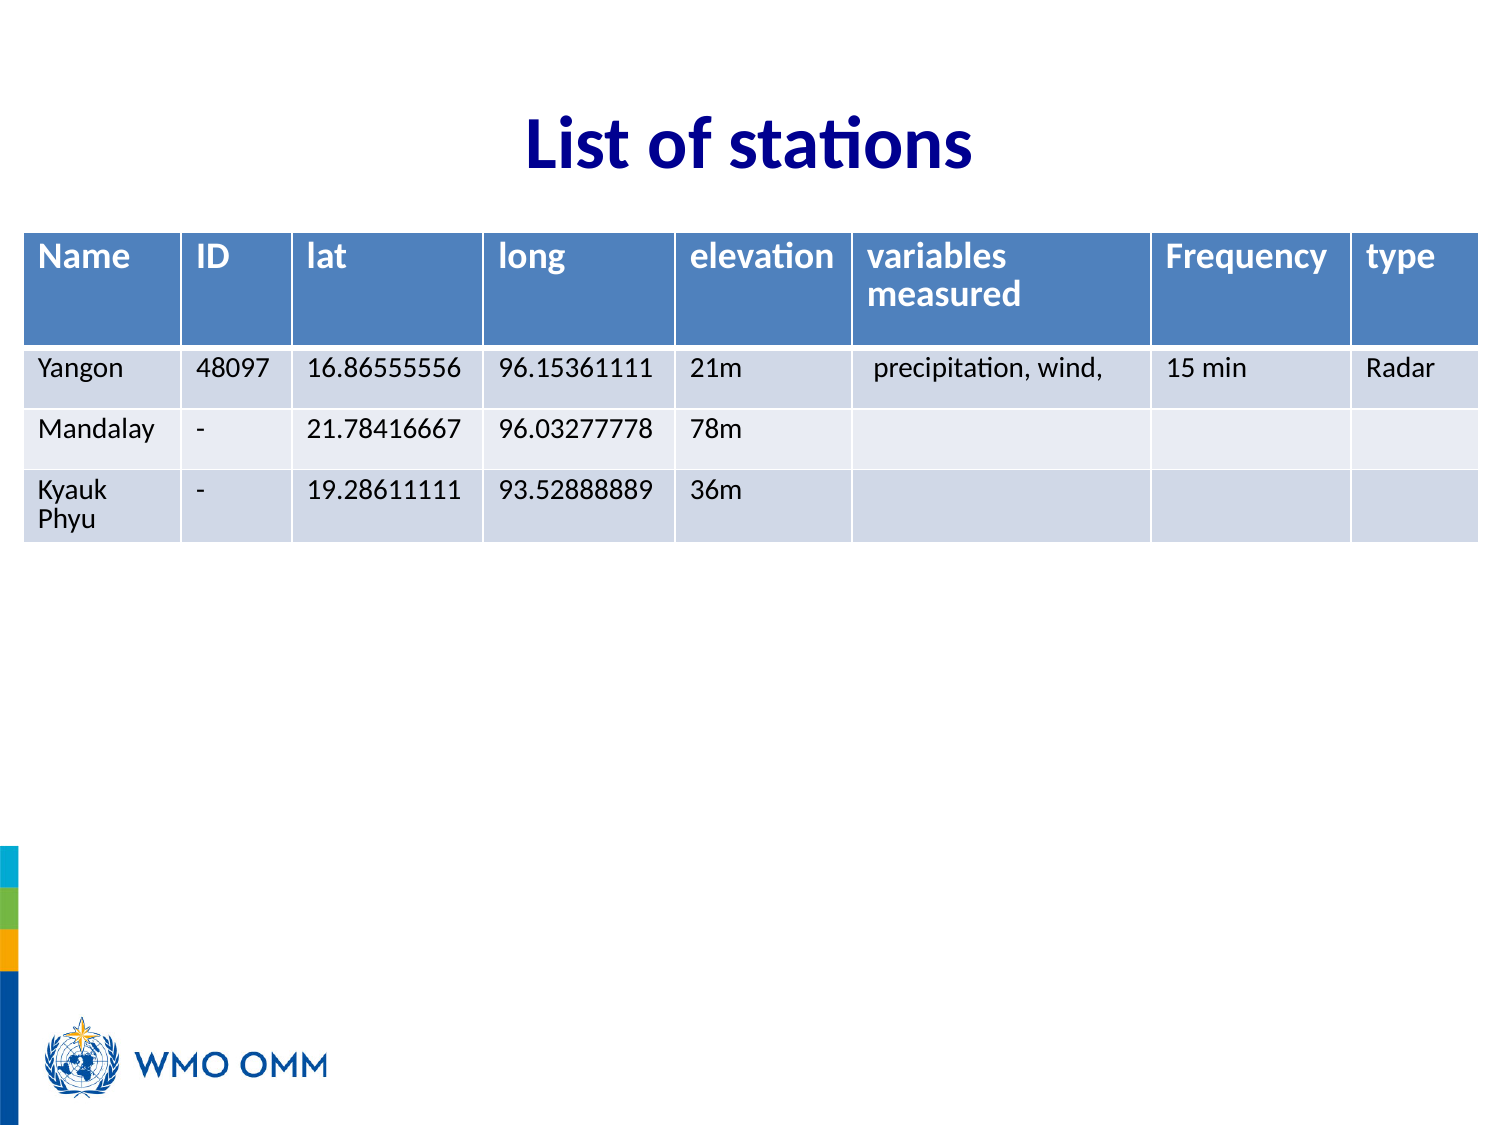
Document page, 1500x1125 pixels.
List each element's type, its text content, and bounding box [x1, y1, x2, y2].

table_cell [853, 470, 1150, 542]
table_cell [1352, 470, 1478, 542]
table_cell 96.03277778 [484, 410, 674, 469]
table_cell 36m [676, 470, 851, 542]
table_cell 21.78416667 [293, 410, 482, 469]
table_cell Kyauk Phyu [24, 470, 180, 542]
table_header variables measured [853, 233, 1150, 345]
table_header long [484, 233, 674, 345]
table_cell 48097 [182, 351, 291, 408]
table_cell 93.52888889 [484, 470, 674, 542]
table_cell [853, 410, 1150, 469]
table_cell 78m [676, 410, 851, 469]
table_header Name [24, 233, 180, 345]
picture [0, 845, 327, 1125]
table_cell [1152, 470, 1350, 542]
table_header Frequency [1152, 233, 1350, 345]
table_cell Mandalay [24, 410, 180, 469]
table_cell - [182, 470, 291, 542]
table_cell Radar [1352, 351, 1478, 408]
table_cell Yangon [24, 351, 180, 408]
table_cell - [182, 410, 291, 469]
table_cell 96.15361111 [484, 351, 674, 408]
table_header ID [182, 233, 291, 345]
table_header type [1352, 233, 1478, 345]
table_header lat [293, 233, 482, 345]
table_cell 16.86555556 [293, 351, 482, 408]
table_cell 19.28611111 [293, 470, 482, 542]
table_header elevation [676, 233, 851, 345]
table_cell 21m [676, 351, 851, 408]
title List of stations [75, 45, 1425, 232]
table_cell 15 min [1152, 351, 1350, 408]
table_cell [1152, 410, 1350, 469]
table_cell precipitation, wind, [853, 351, 1150, 408]
table_cell [1352, 410, 1478, 469]
